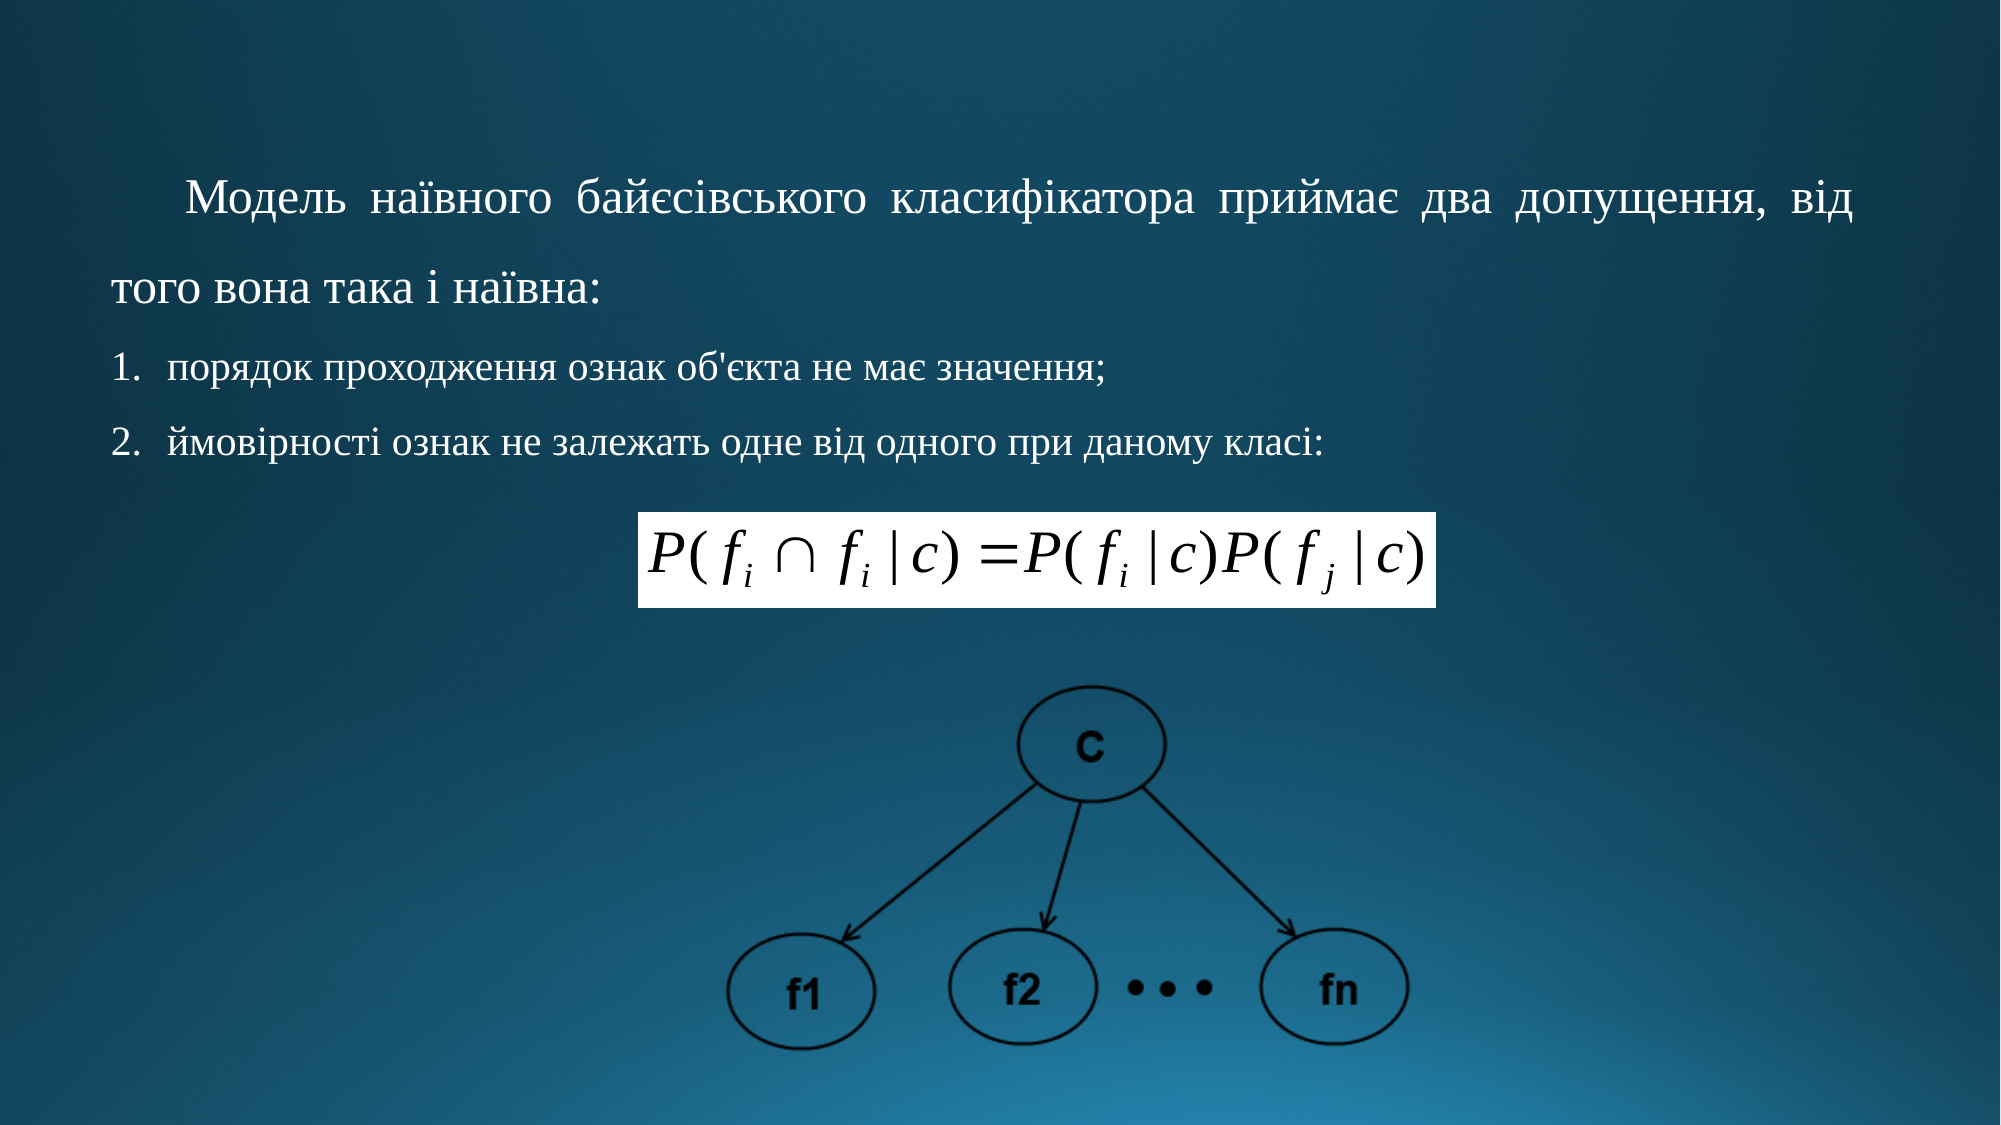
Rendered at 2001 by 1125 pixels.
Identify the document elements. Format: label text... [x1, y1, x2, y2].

text_box Модель наївного байєсівського класифікатора приймає два допущення, від того вона така і наївна: порядок проходження ознак об'єкта не має значення; ймовірності ознак не залежать одне від одного при даному класі: [96, 59, 1870, 472]
picture [0, 0, 2001, 1125]
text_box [637, 512, 1436, 608]
